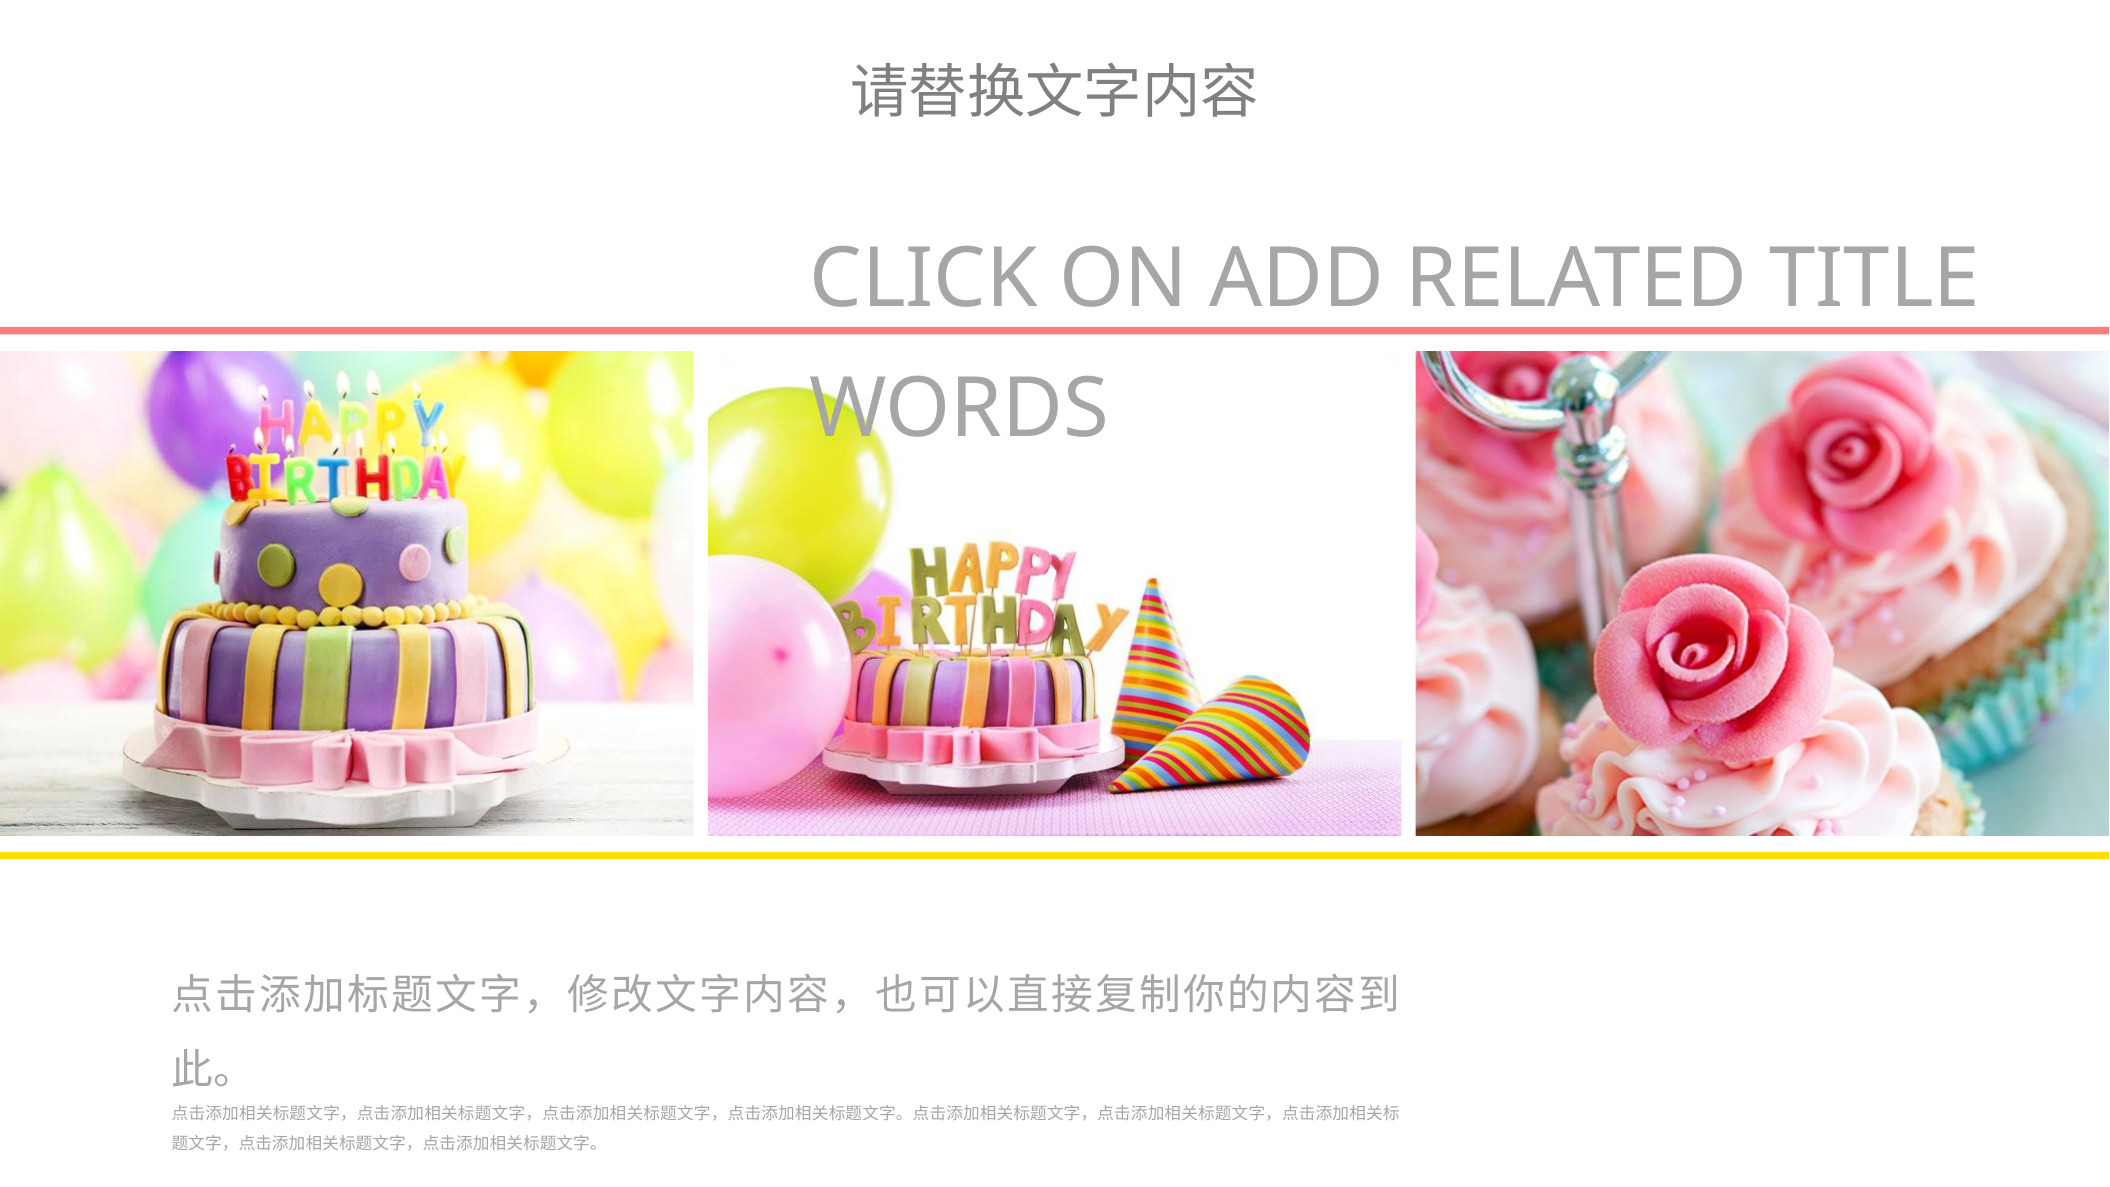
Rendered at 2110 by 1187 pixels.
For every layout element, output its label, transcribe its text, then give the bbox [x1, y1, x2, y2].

text_box 请替换文字内容 [820, 32, 1289, 124]
text_box [0, 326, 794, 335]
text_box CLICK ON ADD RELATED TITLE WORDS [794, 185, 2110, 461]
text_box [0, 350, 694, 836]
text_box 点击添加标题文字，修改文字内容，也可以直接复制你的内容到此。 点击添加相关标题文字，点击添加相关标题文字，点击添加相关标题文字，点击添加相关标题文字。点击添加相关标题文字，点击添加相关标题文字，点击添加相关标题文字，点击添加相关标题文字，点击添加相关标题文字。 [156, 935, 1416, 1161]
text_box [707, 350, 1402, 836]
text_box [1415, 461, 2110, 836]
text_box [0, 851, 2110, 860]
